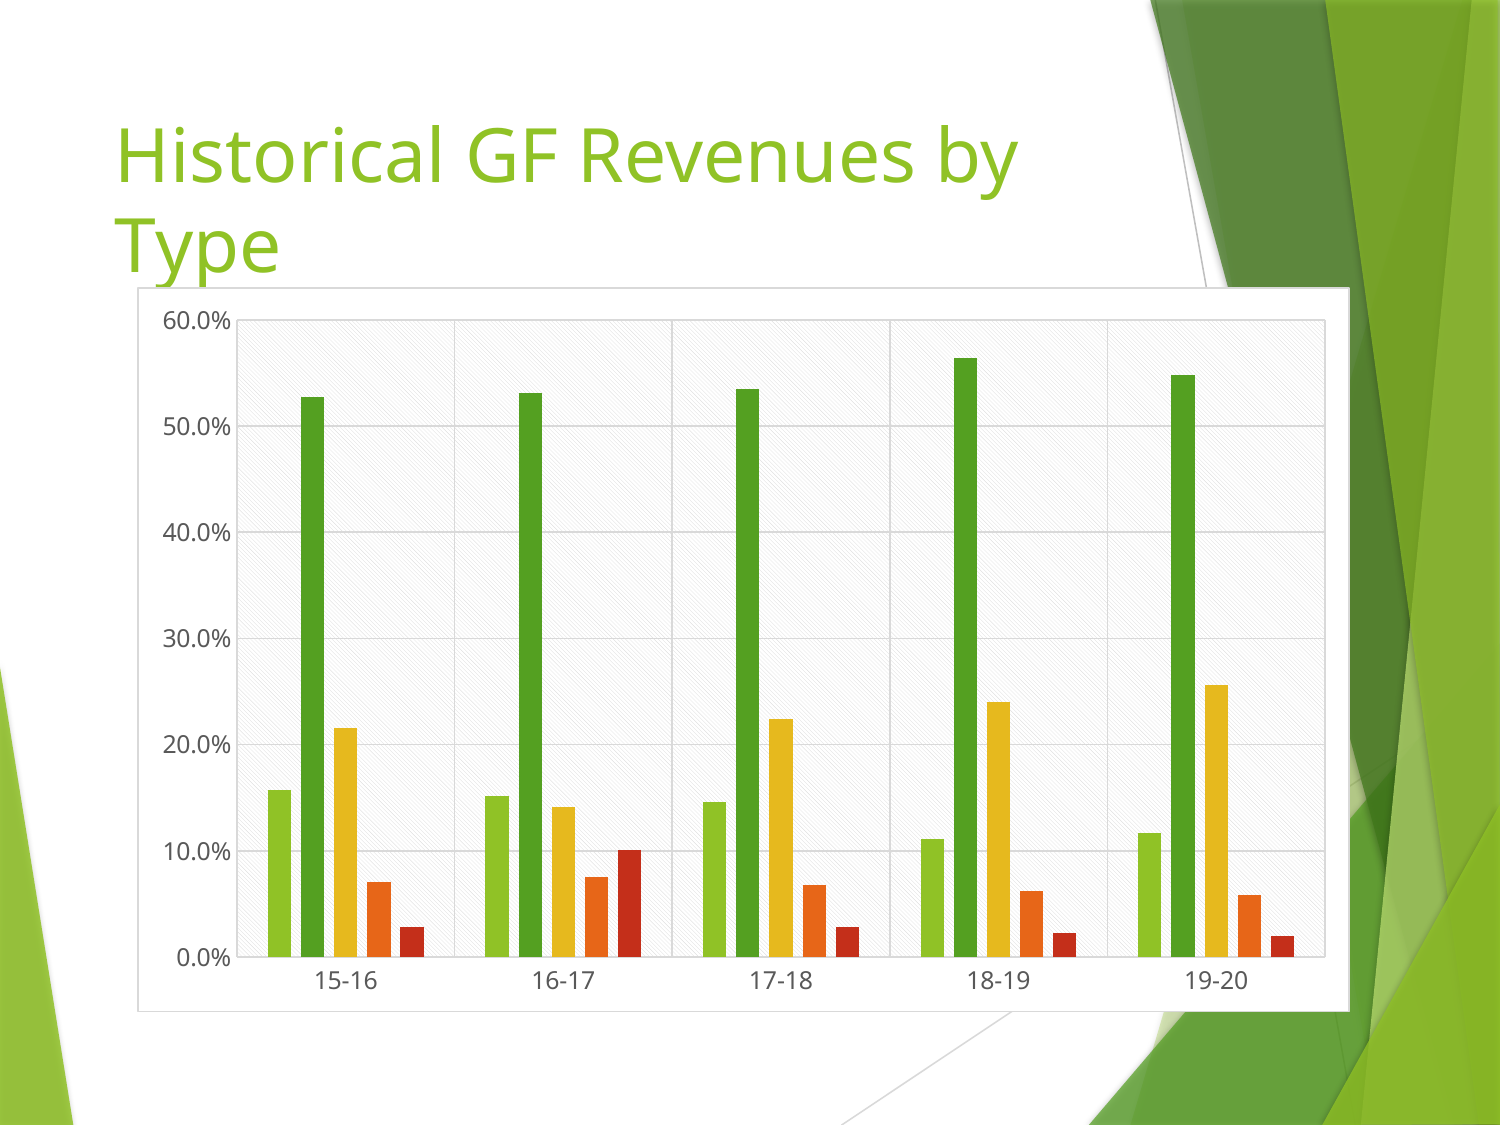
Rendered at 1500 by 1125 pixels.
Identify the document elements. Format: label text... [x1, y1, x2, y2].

title Historical GF Revenues by Type [99, 99, 1142, 317]
chart [136, 286, 1351, 1013]
